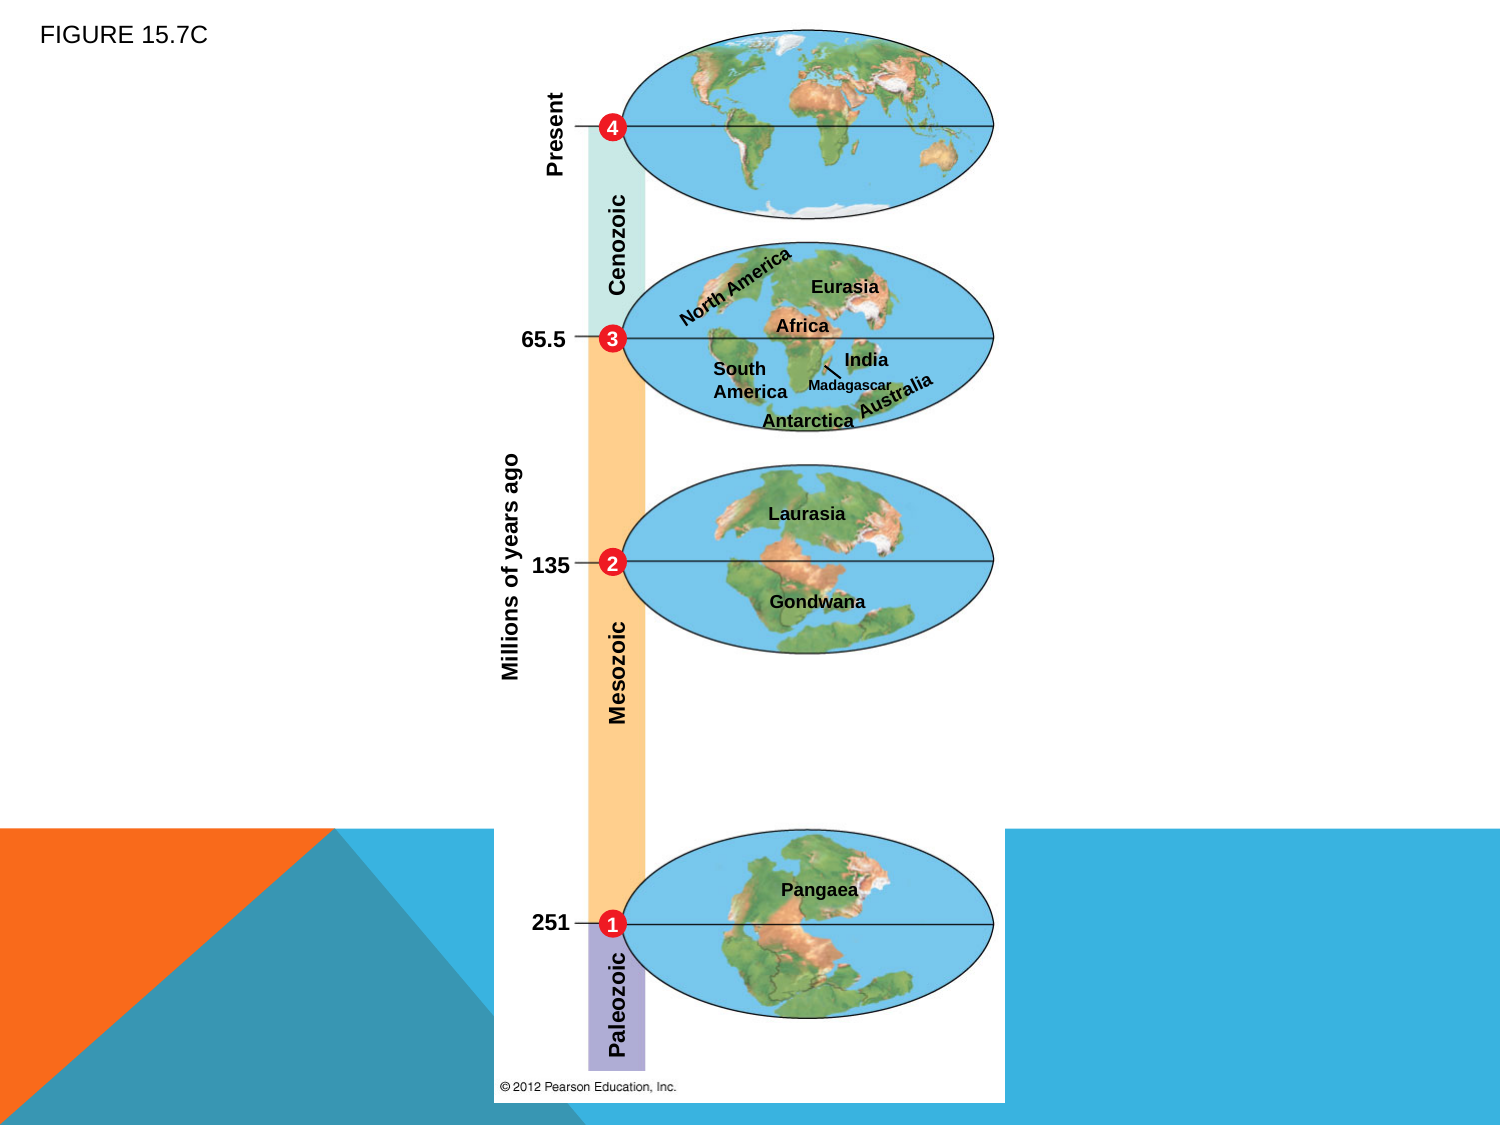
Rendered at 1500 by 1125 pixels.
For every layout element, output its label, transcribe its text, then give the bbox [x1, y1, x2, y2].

picture [494, 22, 1006, 1103]
title Figure 15.7C [24, 8, 350, 59]
